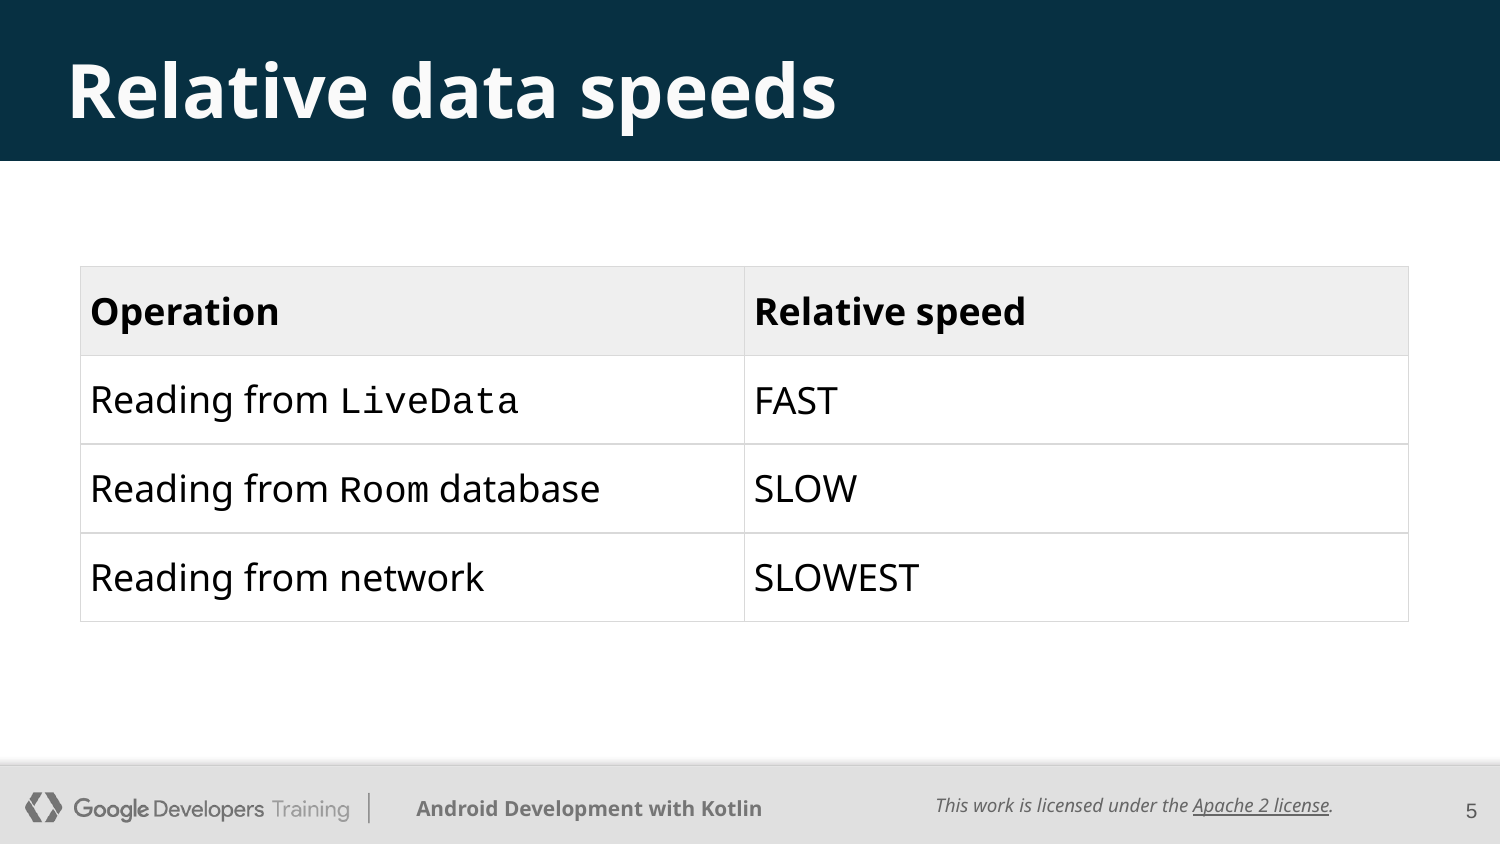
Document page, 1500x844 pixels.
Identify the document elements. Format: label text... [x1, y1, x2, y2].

table_cell Reading from Room database [81, 445, 744, 532]
picture [0, 161, 1500, 844]
title Relative data speeds [51, 28, 1449, 122]
table_cell SLOWEST [745, 534, 1408, 621]
table_cell Reading from network [81, 534, 744, 621]
slide_number ‹#› [1402, 777, 1493, 842]
table_header Operation [81, 267, 744, 355]
table_cell FAST [745, 356, 1408, 443]
table_header Relative speed [745, 267, 1408, 355]
table_cell SLOW [745, 445, 1408, 532]
table_cell Reading from LiveData [81, 356, 744, 443]
